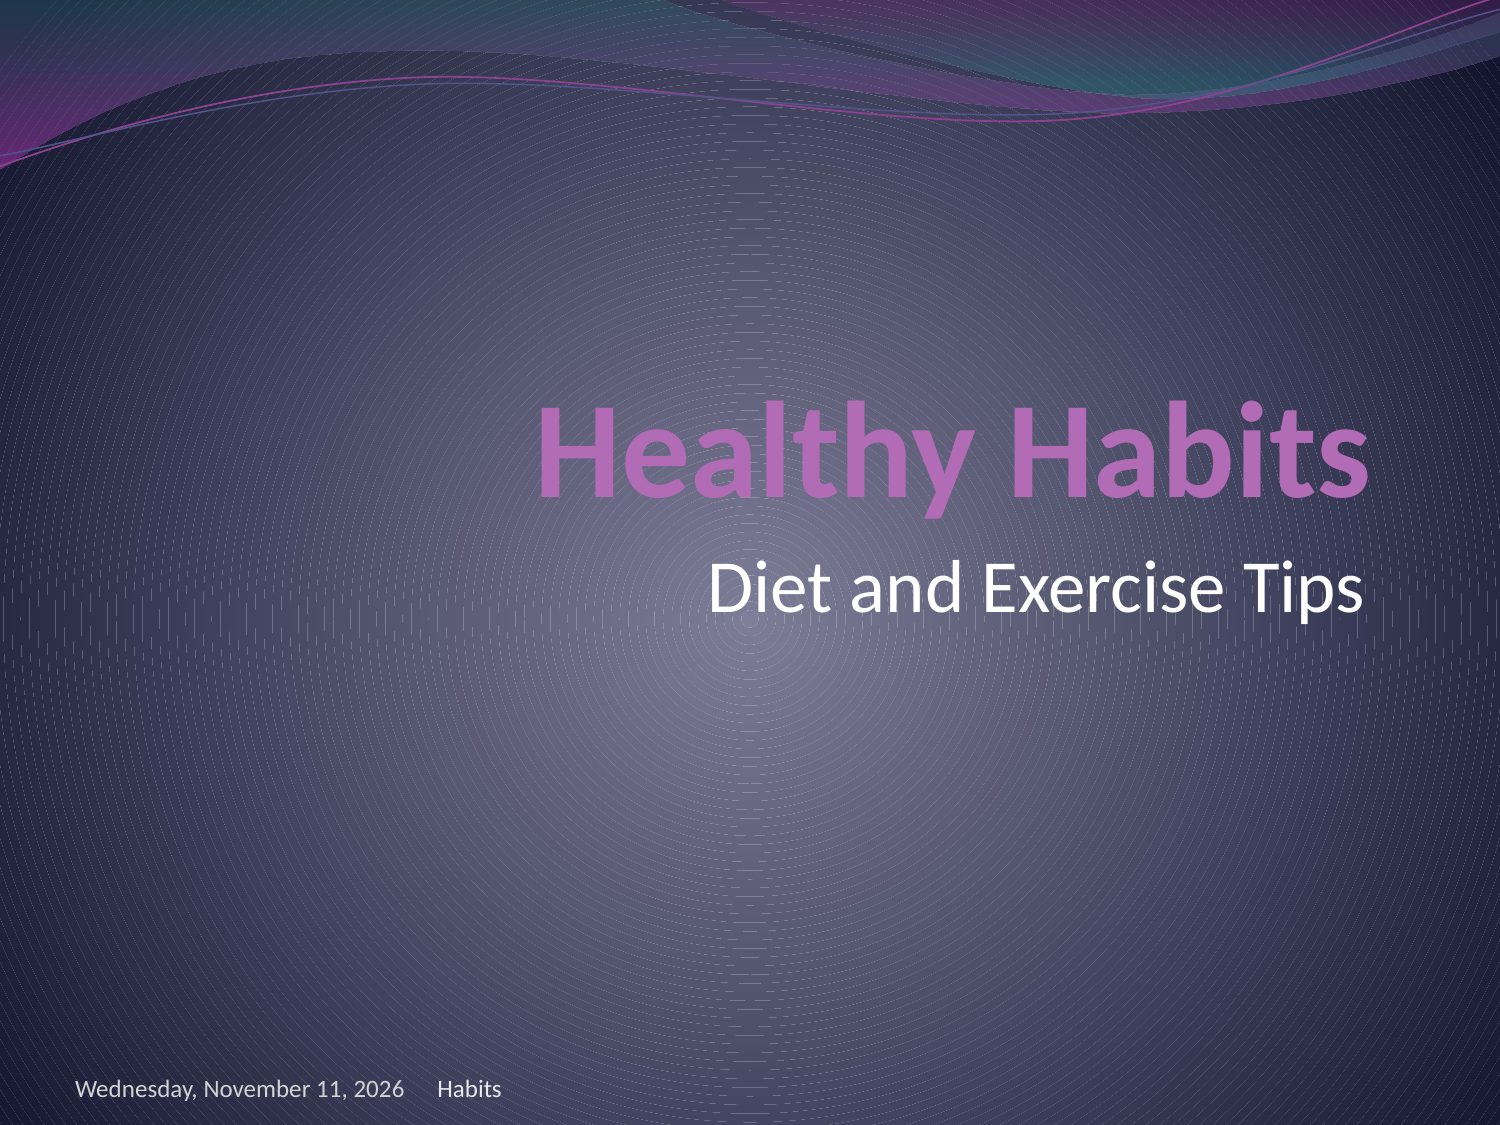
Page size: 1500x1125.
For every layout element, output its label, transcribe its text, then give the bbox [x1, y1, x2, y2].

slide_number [75, 1042, 425, 1103]
title Healthy Habits [87, 224, 1376, 525]
subtitle Diet and Exercise Tips [87, 529, 1376, 818]
footer Habits [437, 1042, 988, 1103]
